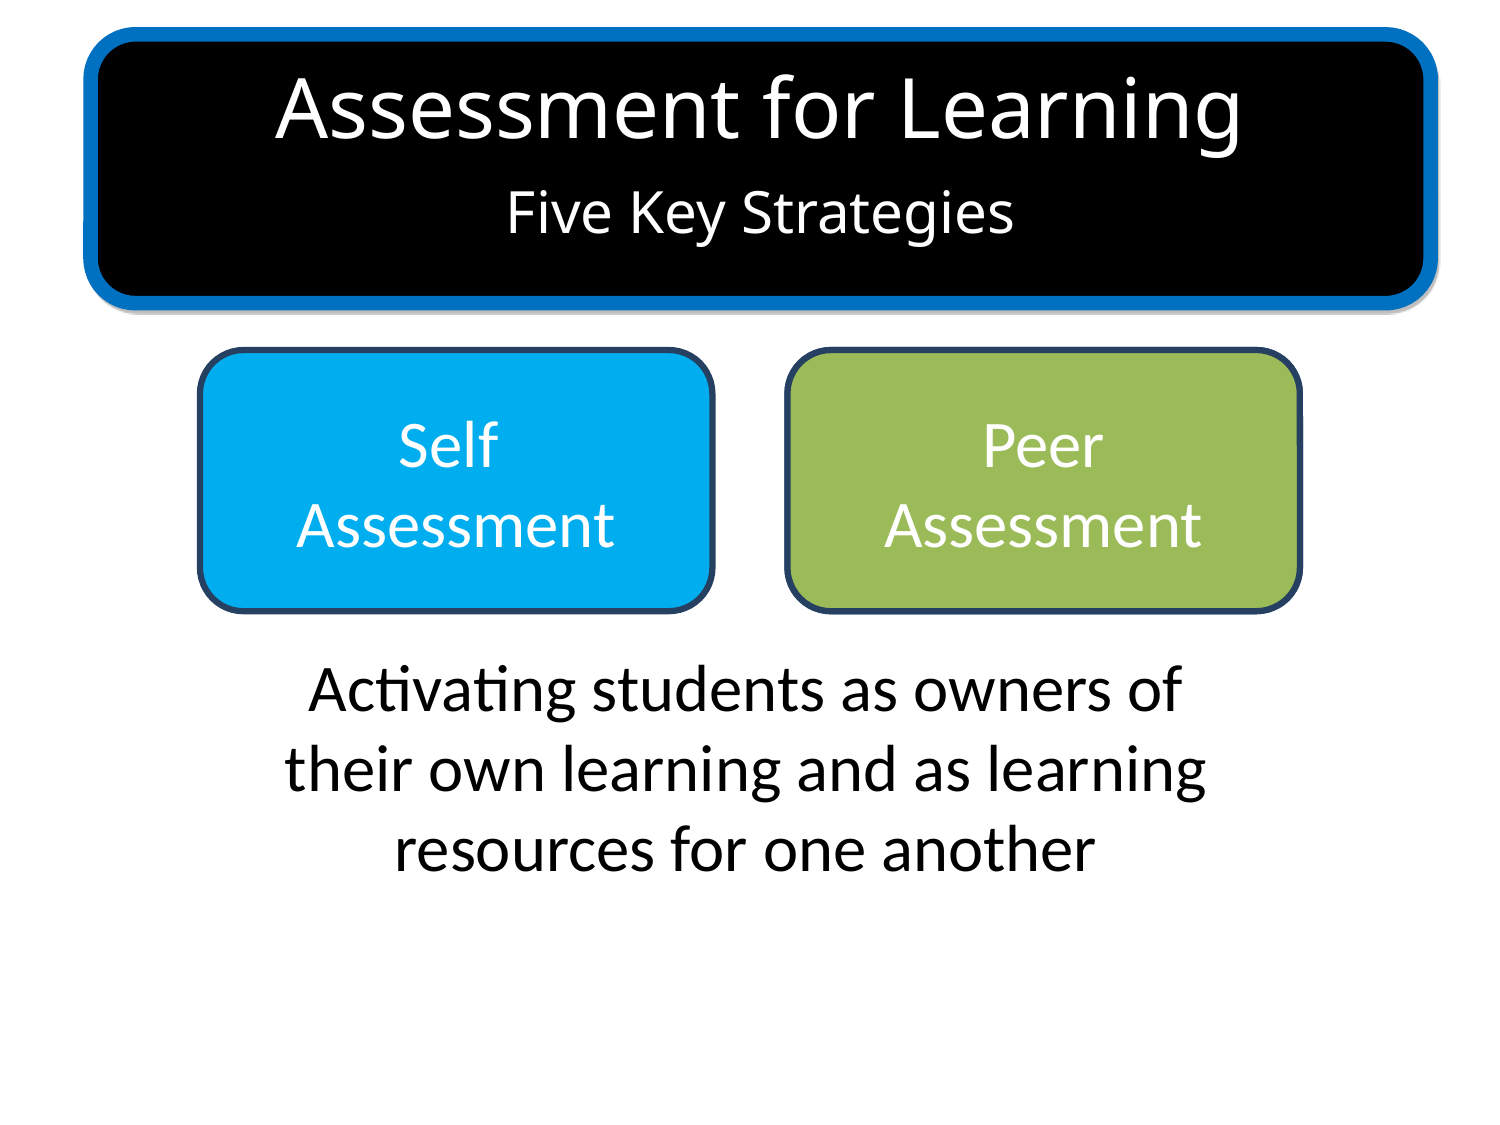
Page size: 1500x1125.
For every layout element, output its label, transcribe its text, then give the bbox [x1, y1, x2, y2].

text_box Assessment for Learning Five Key Strategies [90, 34, 1431, 304]
text_box Peer Assessment [787, 350, 1300, 612]
text_box Self Assessment [197, 347, 715, 614]
text_box Activating students as owners of their own learning and as learning resources for one another [249, 637, 1243, 933]
text_box Peer Assessment [785, 347, 1303, 614]
